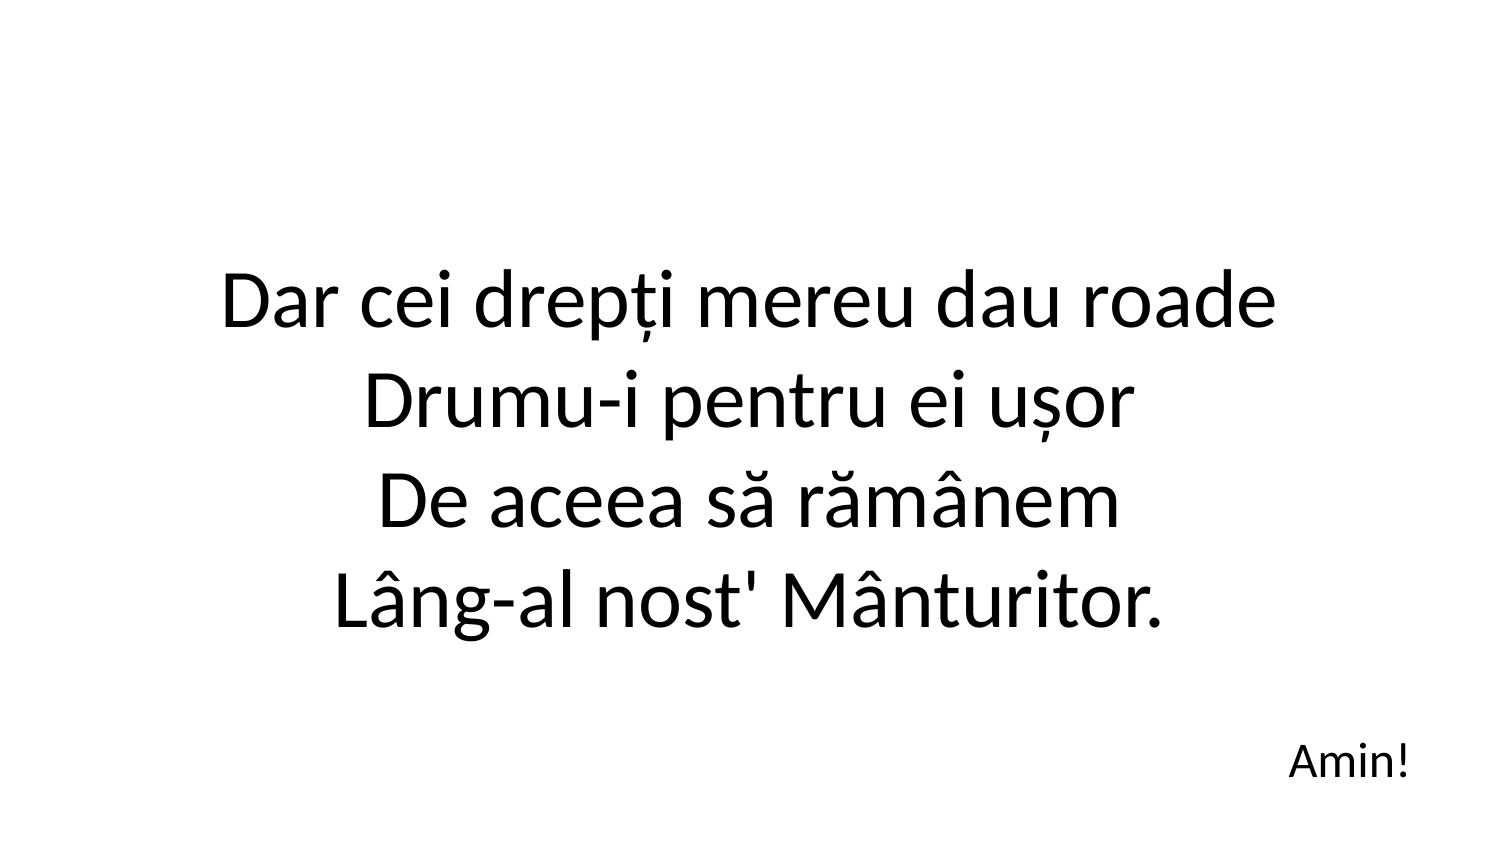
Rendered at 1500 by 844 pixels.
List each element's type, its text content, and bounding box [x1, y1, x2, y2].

text_box Amin! [1273, 674, 1427, 795]
text_box Dar cei drepți mereu dau roade Drumu-i pentru ei ușor De aceea să rămânem Lâng-al nost' Mânturitor. [205, 192, 1295, 652]
